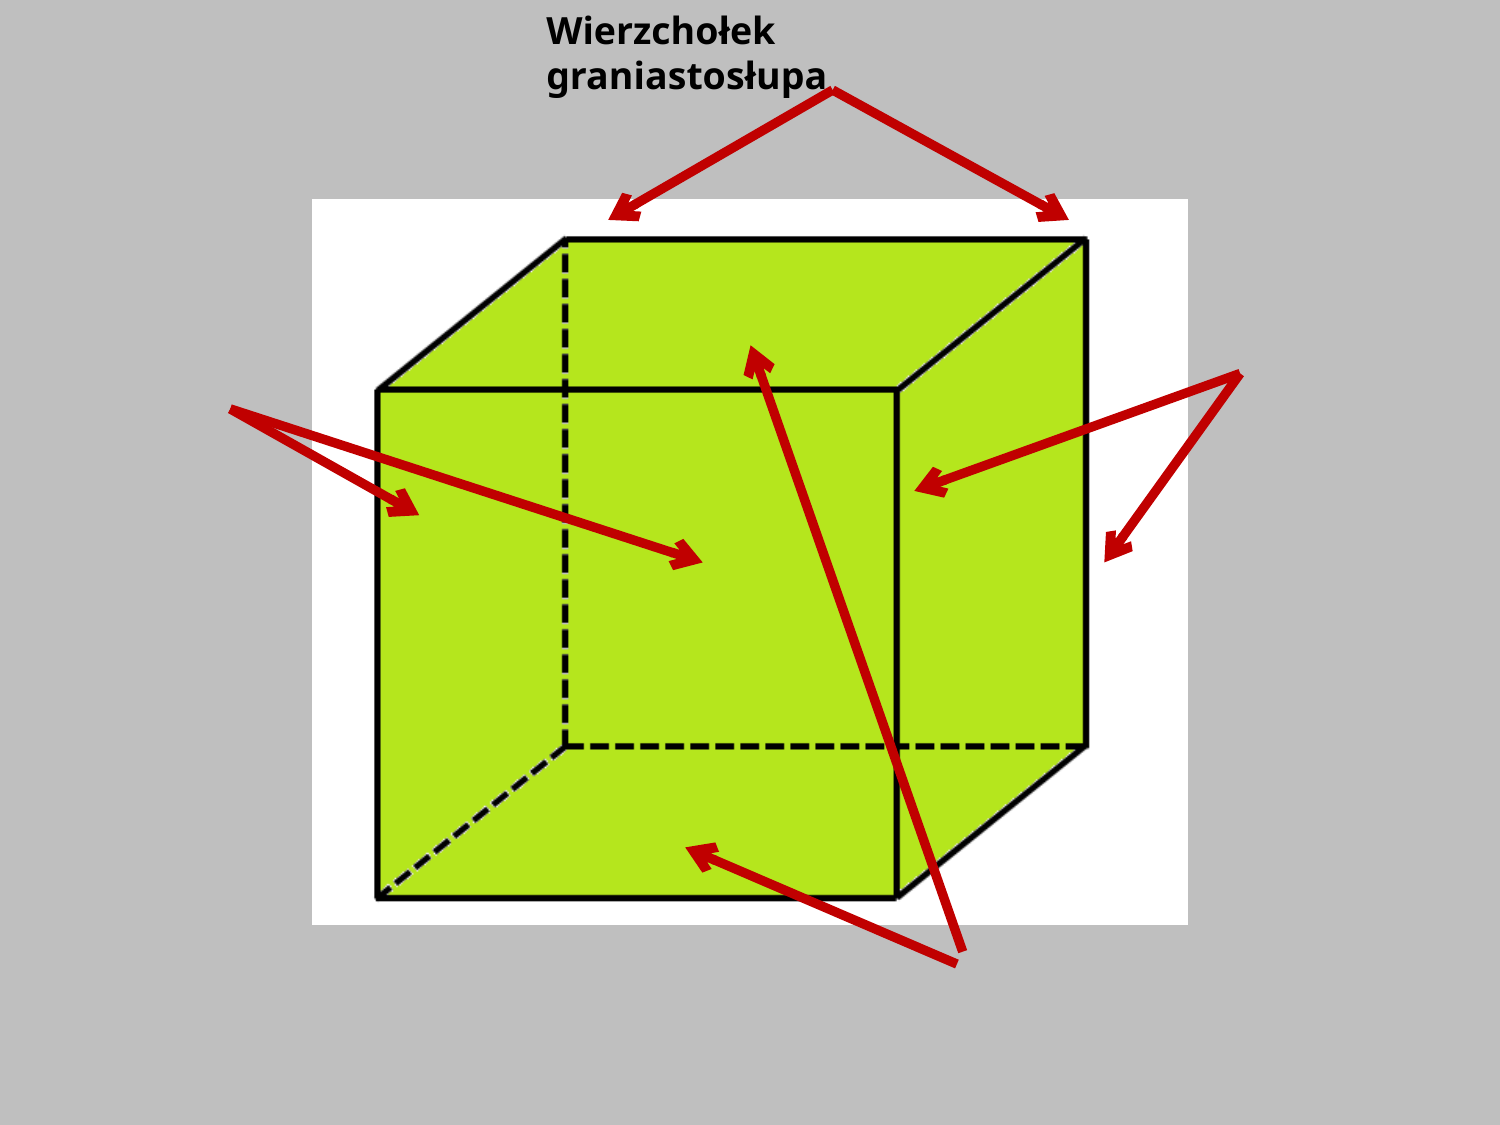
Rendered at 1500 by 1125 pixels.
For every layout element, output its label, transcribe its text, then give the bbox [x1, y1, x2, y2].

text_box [833, 89, 1070, 221]
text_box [229, 408, 703, 563]
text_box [750, 344, 963, 952]
text_box Wierzchołek graniastosłupa [531, 0, 969, 105]
picture [963, 492, 1188, 926]
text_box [968, 373, 1241, 492]
picture [312, 199, 1188, 926]
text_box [685, 847, 958, 965]
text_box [607, 89, 833, 221]
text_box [1104, 500, 1241, 563]
